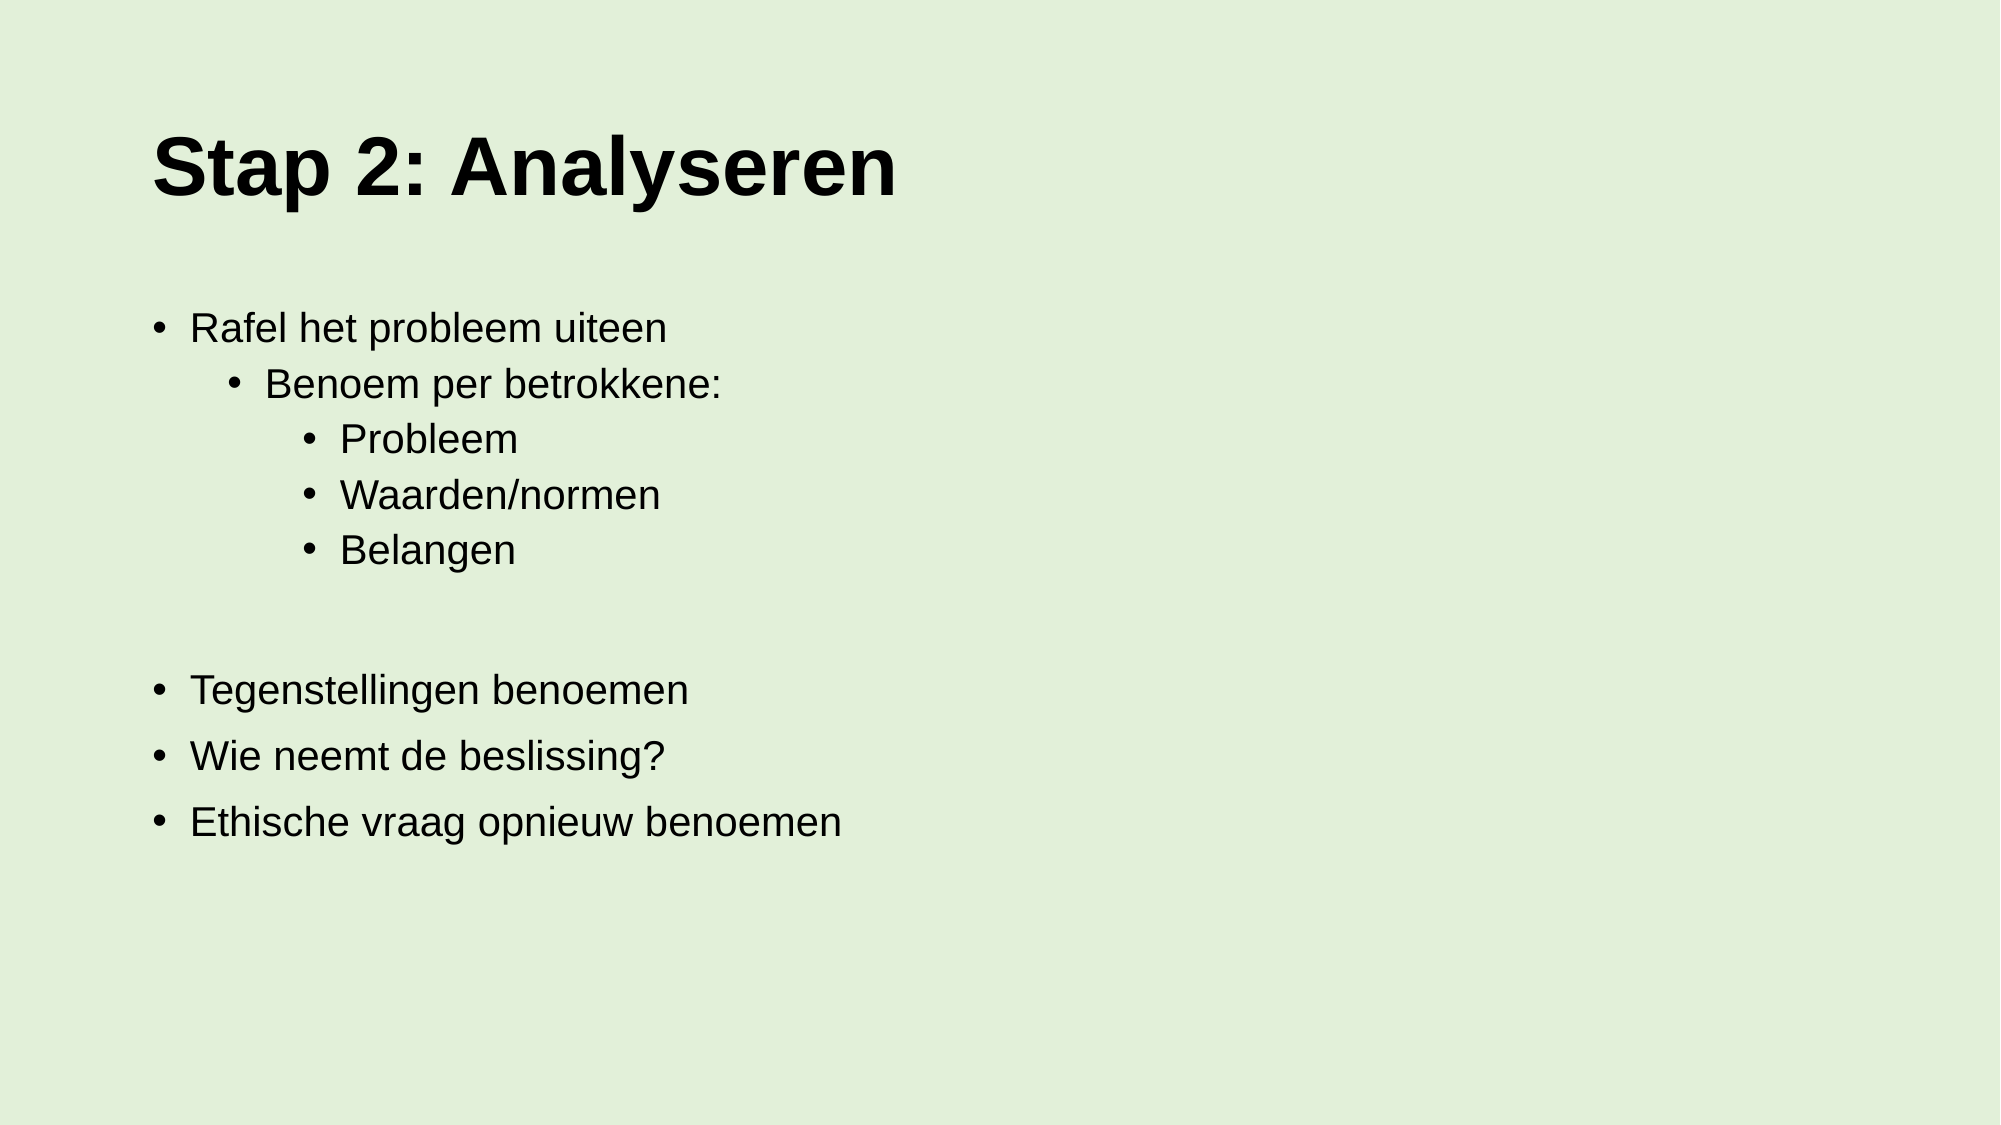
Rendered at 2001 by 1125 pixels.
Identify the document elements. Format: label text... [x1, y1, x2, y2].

list Rafel het probleem uiteen Benoem per betrokkene: Probleem Waarden/normen Belangen Tegenstellingen benoemen Wie neemt de beslissing? Ethische vraag opnieuw benoemen [137, 299, 1863, 1014]
title Stap 2: Analyseren [137, 59, 1863, 278]
